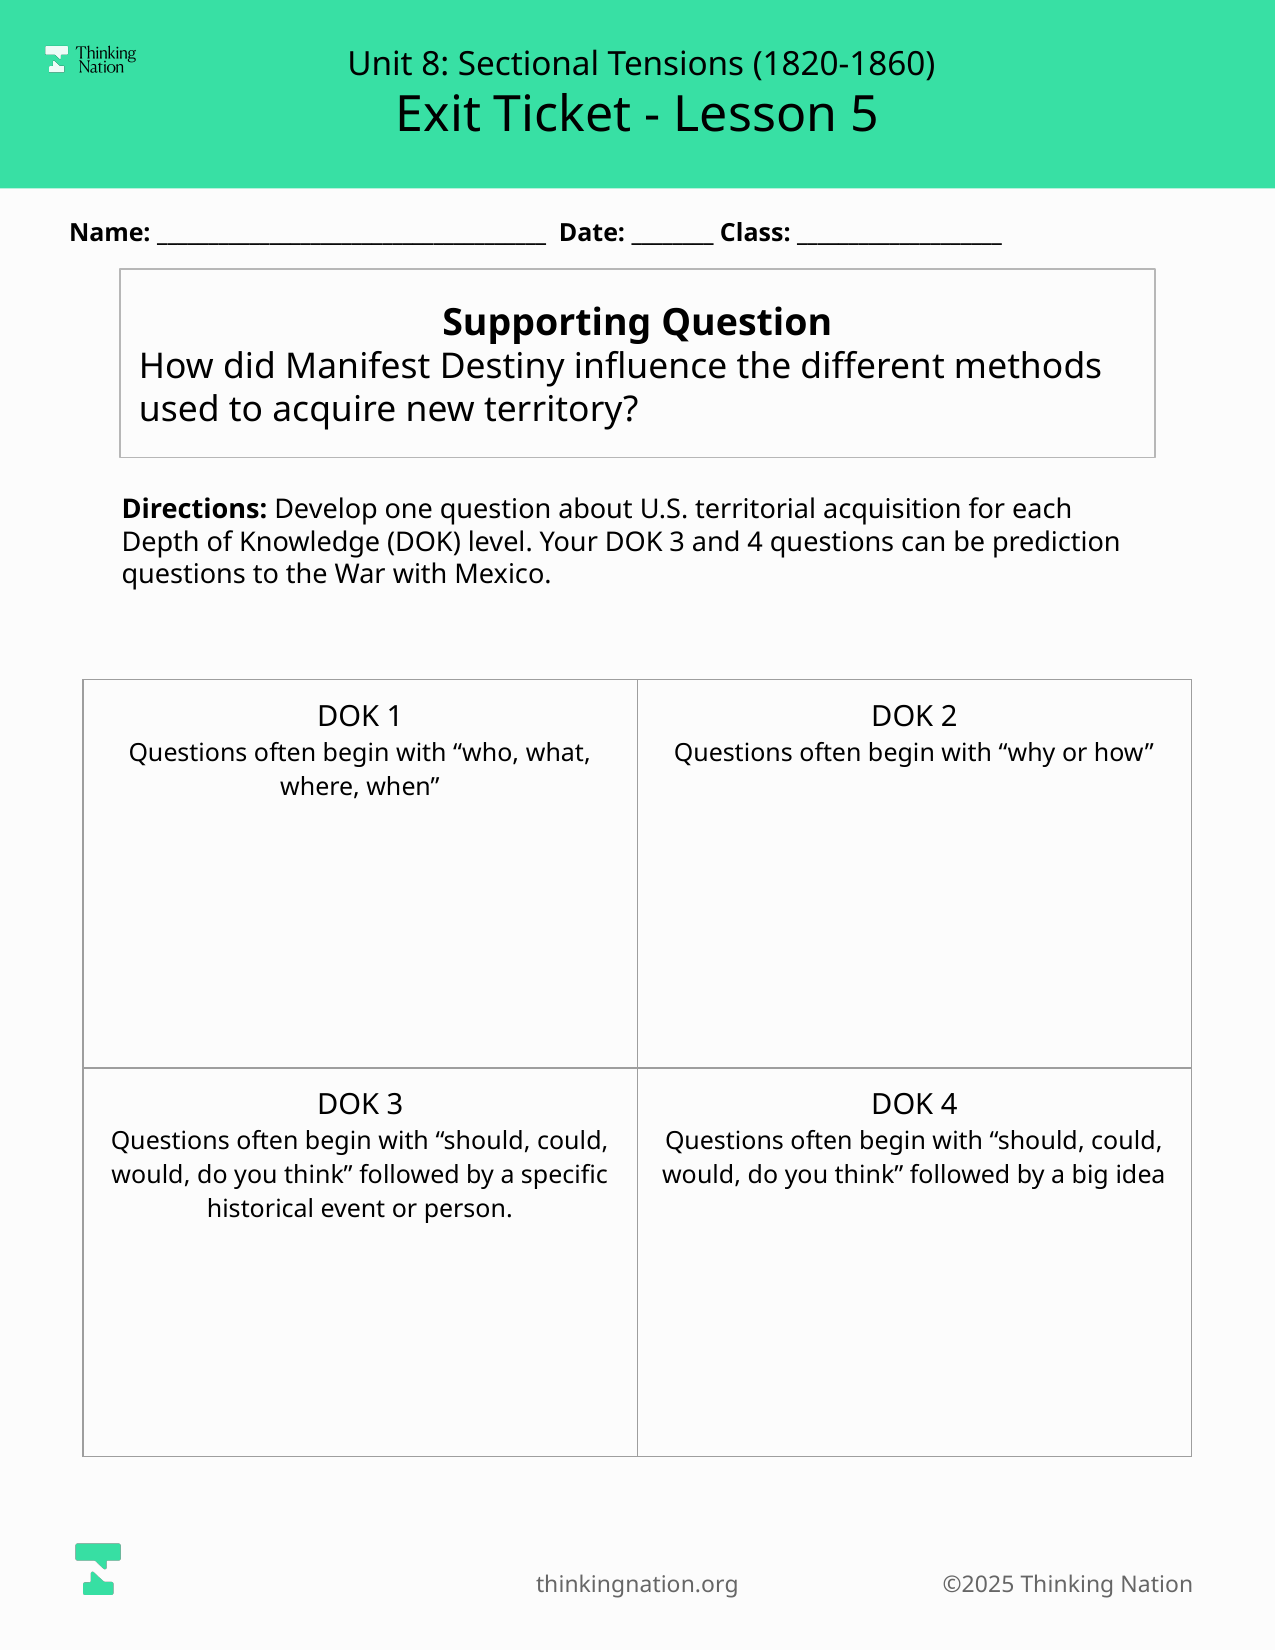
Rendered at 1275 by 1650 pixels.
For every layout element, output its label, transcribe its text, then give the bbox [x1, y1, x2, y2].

table_header DOK 2 Questions often begin with “why or how” [638, 680, 1191, 1067]
text_box Supporting Question How did Manifest Destiny influence the different methods used to acquire new territory? [119, 268, 1156, 458]
text_box ©2025 Thinking Nation [907, 1553, 1210, 1605]
table_cell DOK 4 Questions often begin with “should, could, would, do you think” followed by a big idea [638, 1069, 1191, 1456]
text_box thinkingnation.org [486, 1553, 789, 1605]
text_box Directions: Develop one question about U.S. territorial acquisition for each Depth of Knowledge (DOK) level. Your DOK 3 and 4 questions can be prediction questions to the War with Mexico. [107, 477, 1167, 636]
picture [35, 37, 140, 82]
table_cell DOK 3 Questions often begin with “should, could, would, do you think” followed by a specific historical event or person. [84, 1069, 637, 1456]
table_header DOK 1 Questions often begin with “who, what, where, when” [84, 680, 637, 1067]
picture [62, 1533, 134, 1605]
text_box Name: ______________________________________ Date: ________ Class: ____________________ [54, 201, 1221, 262]
text_box Unit 8: Sectional Tensions (1820-1860) Exit Ticket - Lesson 5 [0, 0, 1275, 189]
